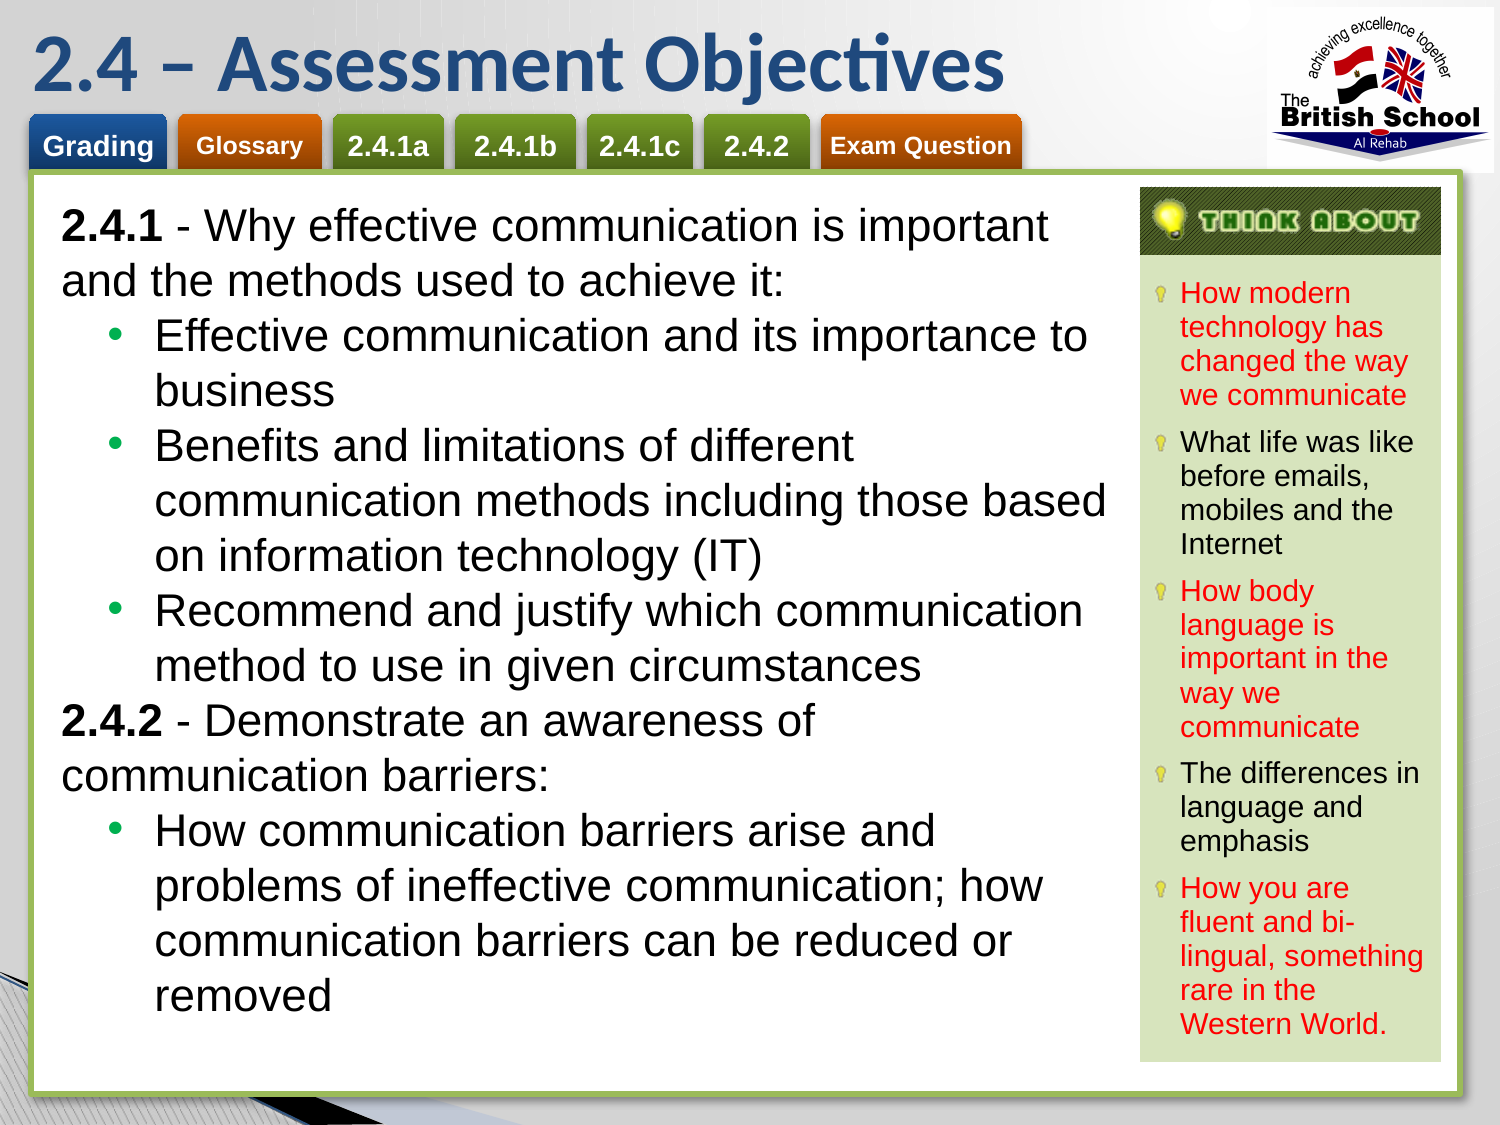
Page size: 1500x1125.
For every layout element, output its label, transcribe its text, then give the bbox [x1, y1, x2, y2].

picture [1151, 196, 1425, 245]
picture [1151, 431, 1169, 453]
picture [1267, 7, 1495, 173]
picture [1151, 579, 1169, 602]
table_header [1140, 187, 1441, 255]
table_cell How modern technology has changed the way we communicate What life was like before emails, mobiles and the Internet How body language is important in the way we communicate The differences in language and emphasis How you are fluent and bi-lingual, something rare in the Western World. [1140, 255, 1441, 1062]
picture [1151, 877, 1169, 899]
text_box 2.4.1 - Why effective communication is important and the methods used to achieve it: Effective communication and its importance to business Benefits and limitations of different communication methods including those based on information technology (IT) Recommend and justify which communication method to use in given circumstances 2.4.2 - Demonstrate an awareness of communication barriers: How communication barriers arise and problems of ineffective communication; how communication barriers can be reduced or removed [46, 188, 1123, 1028]
title 2.4 – Assessment Objectives [17, 7, 1235, 110]
picture [1151, 282, 1169, 304]
picture [1151, 762, 1169, 784]
picture [281, 1114, 303, 1125]
